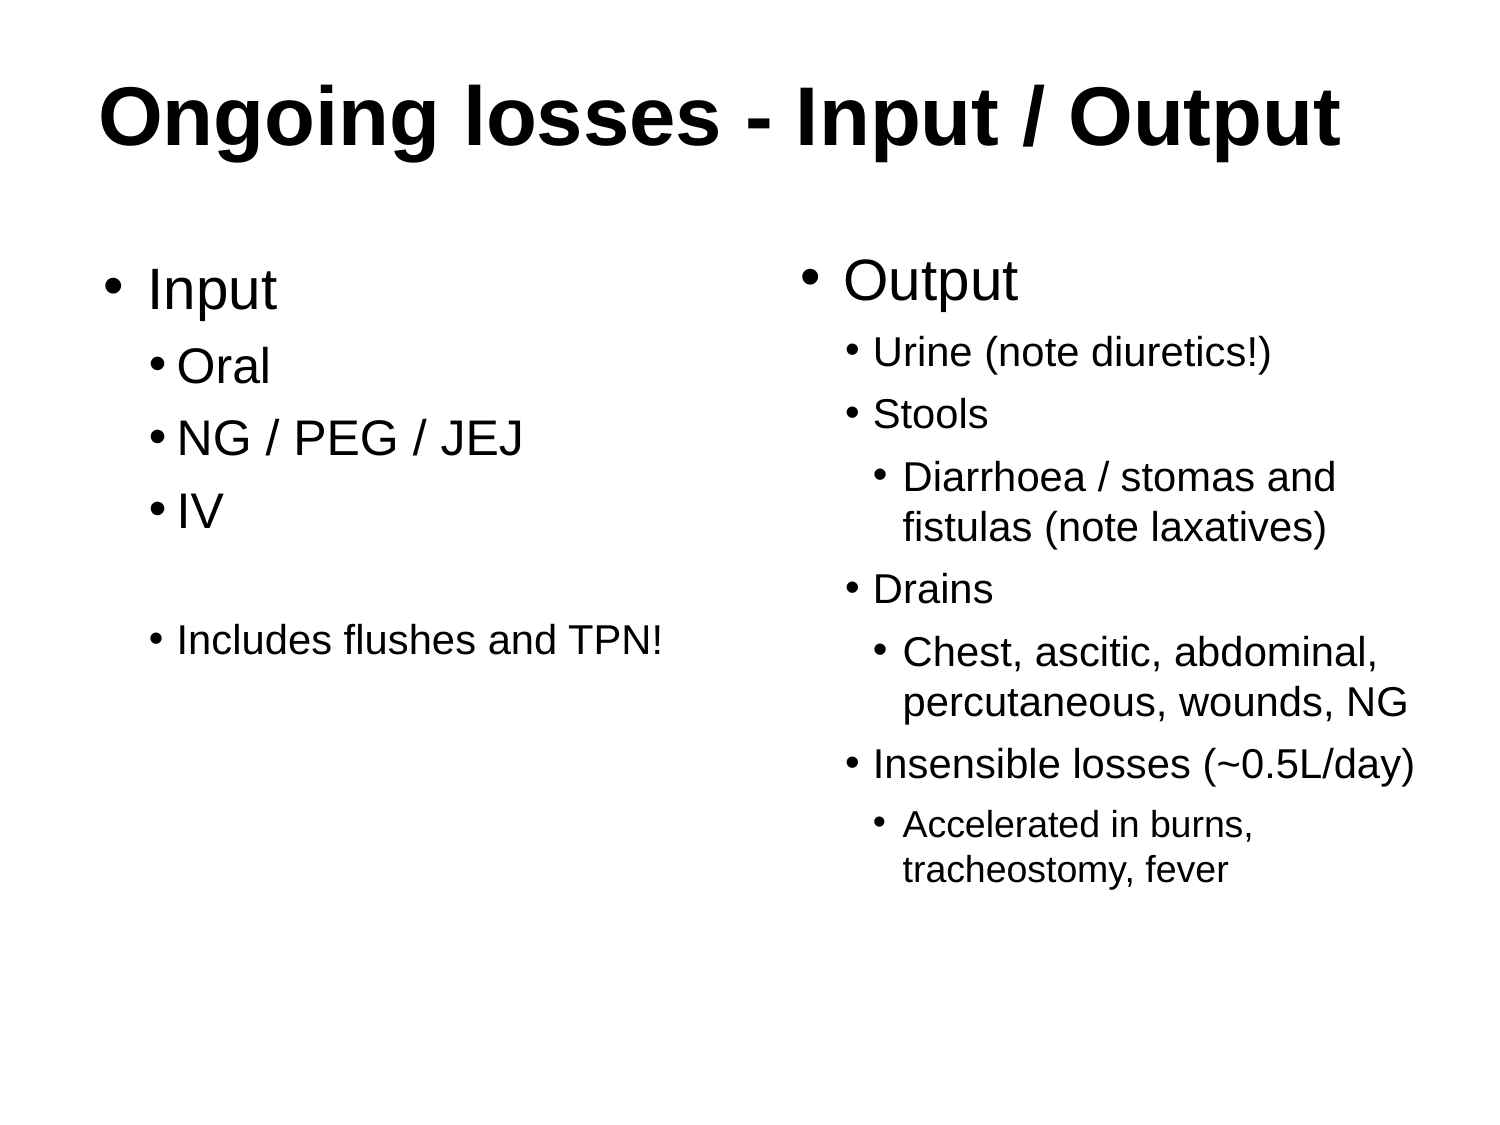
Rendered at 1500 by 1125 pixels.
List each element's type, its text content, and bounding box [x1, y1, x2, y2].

text_box Output Urine (note diuretics!) Stools Diarrhoea / stomas and fistulas (note laxatives) Drains Chest, ascitic, abdominal, percutaneous, wounds, NG Insensible losses (~0.5L/day) Accelerated in burns, tracheostomy, fever [785, 234, 1454, 897]
text_box Input Oral NG / PEG / JEJ IV Includes flushes and TPN! [89, 243, 680, 741]
text_box Ongoing losses - Input / Output [83, 54, 1358, 170]
